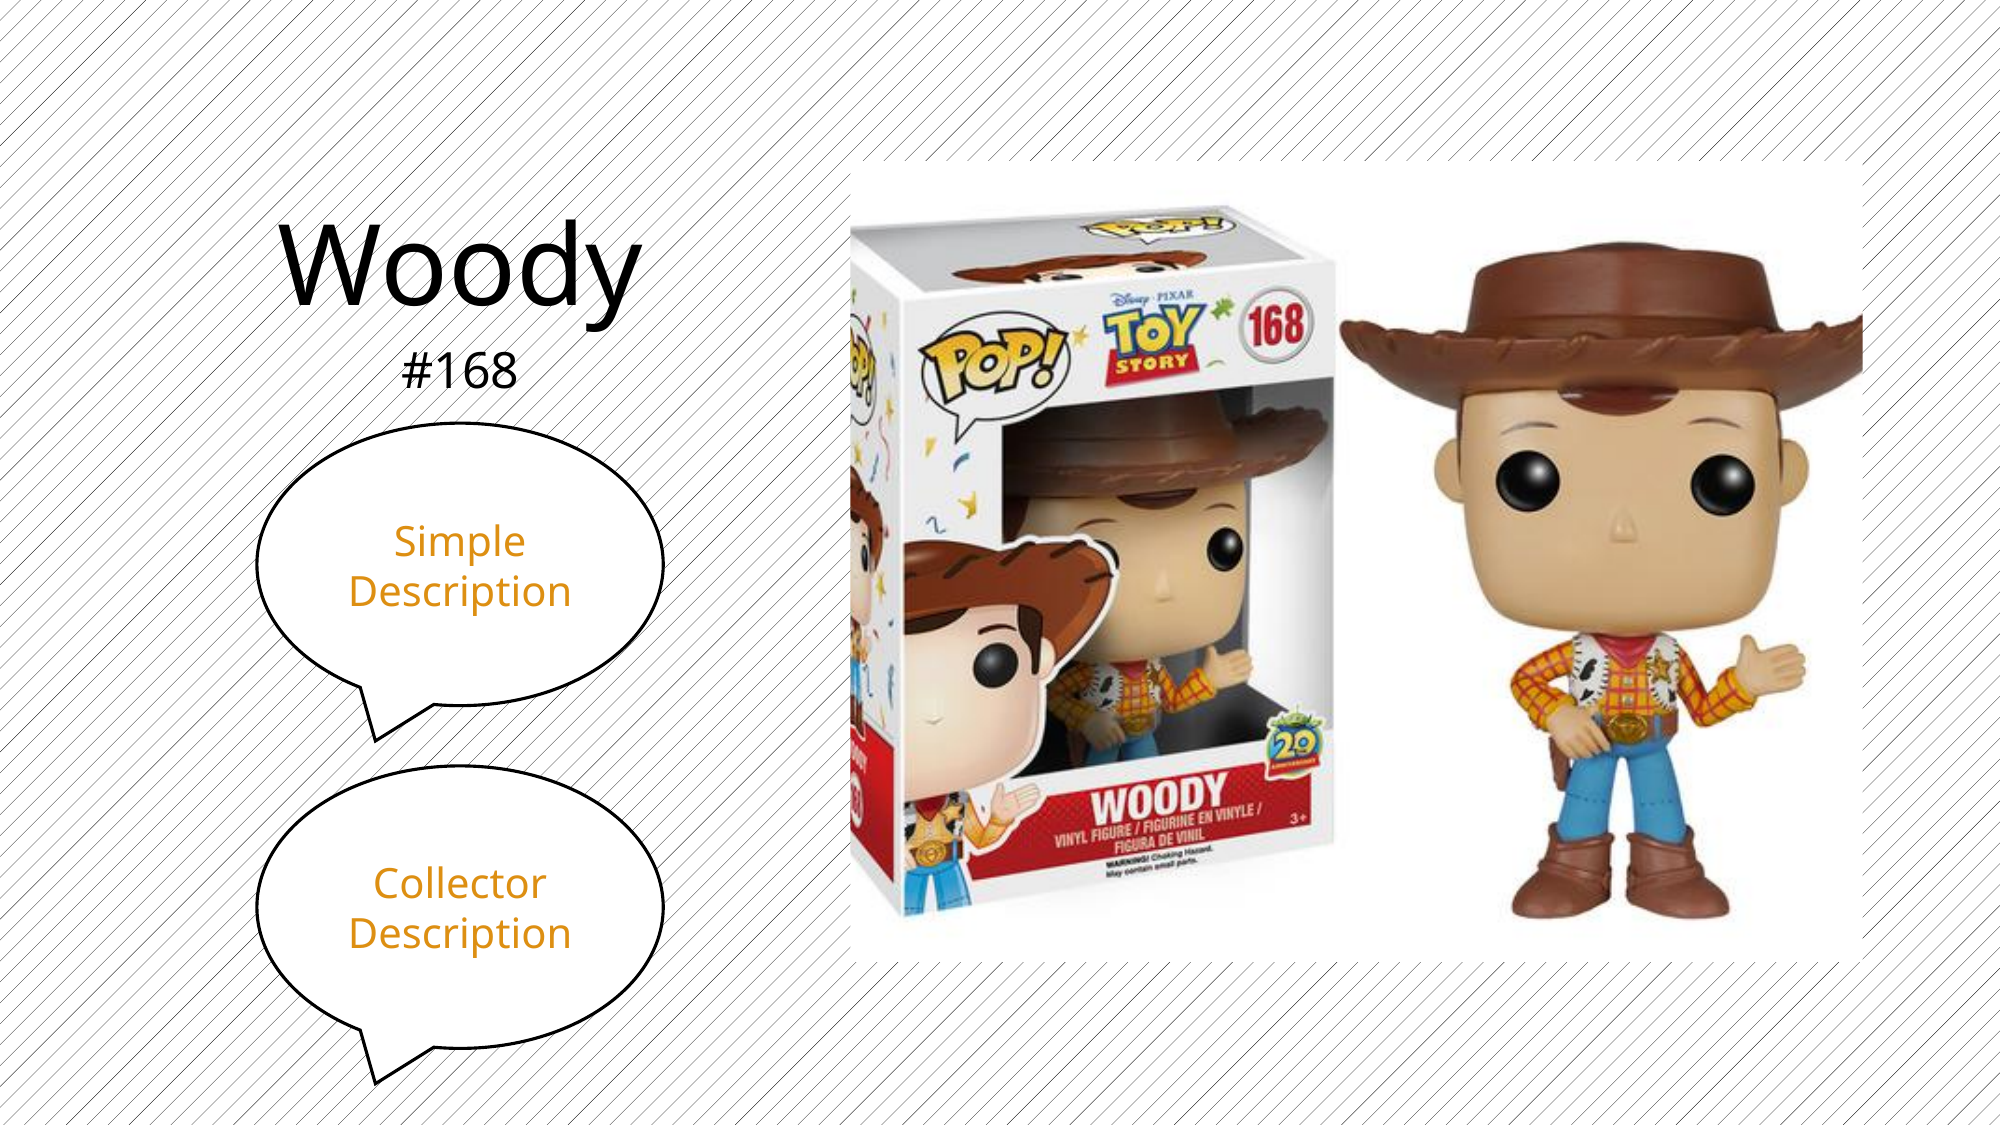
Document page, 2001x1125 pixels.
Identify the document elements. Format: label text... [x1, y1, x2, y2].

picture [850, 161, 1863, 962]
title Woody [137, 75, 783, 337]
text_box Simple Description [255, 422, 665, 743]
list #168 [137, 337, 783, 963]
text_box Collector Description [255, 764, 665, 1086]
